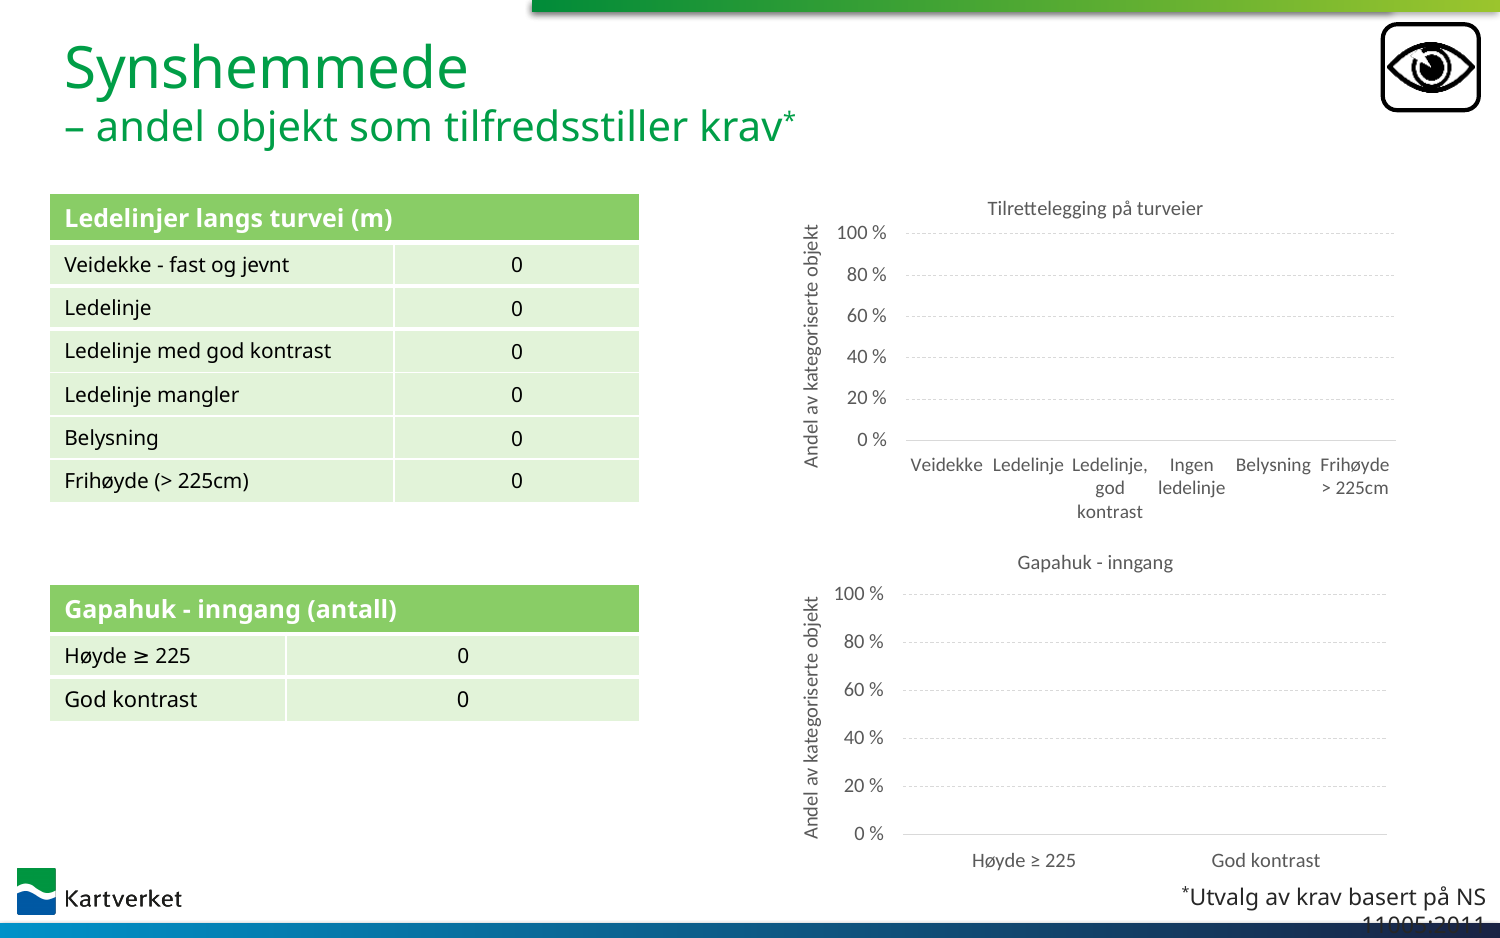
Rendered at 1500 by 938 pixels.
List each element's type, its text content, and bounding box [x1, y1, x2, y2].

table_header Gapahuk - inngang (antall) [50, 585, 639, 632]
table_cell Ledelinje med god kontrast [50, 331, 393, 372]
text_box *Utvalg av krav basert på NS 11005:2011 [1068, 873, 1500, 938]
table_cell Høyde ≥ 225 [50, 636, 285, 675]
picture [791, 187, 1400, 526]
table_cell 0 [395, 460, 639, 502]
table_cell 0 [395, 245, 639, 284]
table_cell 0 [395, 373, 639, 415]
table_cell Belysning [50, 417, 393, 458]
table_cell 0 [395, 331, 639, 372]
table_cell Frihøyde (> 225cm) [50, 460, 393, 502]
table_cell 0 [395, 288, 639, 327]
table_cell 0 [287, 679, 639, 721]
table_cell God kontrast [50, 679, 285, 721]
table_cell 0 [395, 417, 639, 458]
picture [791, 541, 1400, 880]
table_cell Veidekke - fast og jevnt [50, 245, 393, 284]
table_cell 0 [287, 636, 639, 675]
table_cell Ledelinje [50, 288, 393, 327]
text_box Synshemmede – andel objekt som tilfredsstiller krav* [49, 24, 1431, 158]
table_header Ledelinjer langs turvei (m) [50, 194, 639, 240]
table_cell Ledelinje mangler [50, 373, 393, 415]
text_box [1382, 24, 1480, 111]
